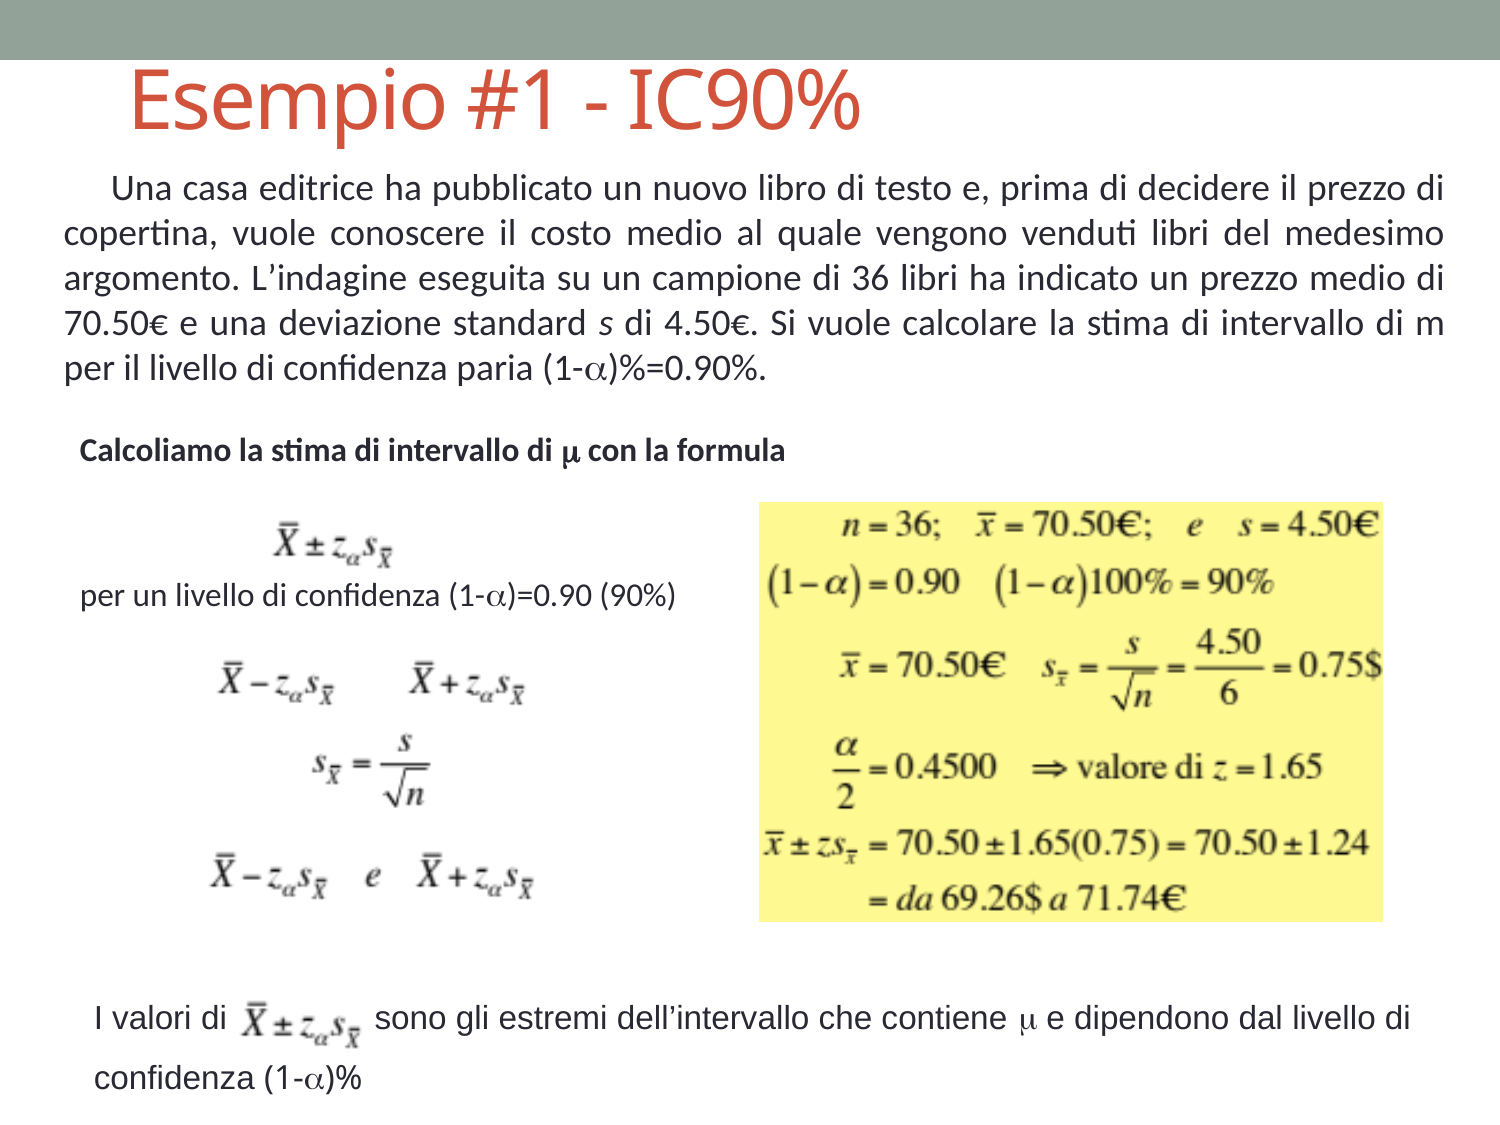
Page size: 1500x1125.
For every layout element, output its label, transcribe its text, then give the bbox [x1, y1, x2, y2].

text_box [267, 517, 395, 572]
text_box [235, 996, 363, 1052]
title Esempio #1 - IC90% [112, 26, 1388, 155]
text_box Una casa editrice ha pubblicato un nuovo libro di testo e, prima di decidere il prezzo di copertina, vuole conoscere il costo medio al quale vengono venduti libri del medesimo argomento. L’indagine eseguita su un campione di 36 libri ha indicato un prezzo medio di 70.50€ e una deviazione standard s di 4.50€. Si vuole calcolare la stima di intervallo di m per il livello di confidenza paria (1-a)%=0.90%. [48, 155, 1461, 405]
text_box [205, 848, 536, 903]
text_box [759, 502, 1384, 923]
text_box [212, 654, 529, 811]
text_box Calcoliamo la stima di intervallo di m con la formula per un livello di confidenza (1-a)=0.90 (90%) [65, 421, 949, 621]
text_box I valori di sono gli estremi dell’intervallo che contiene m e dipendono dal livello di confidenza (1-a)% [78, 969, 1460, 1104]
